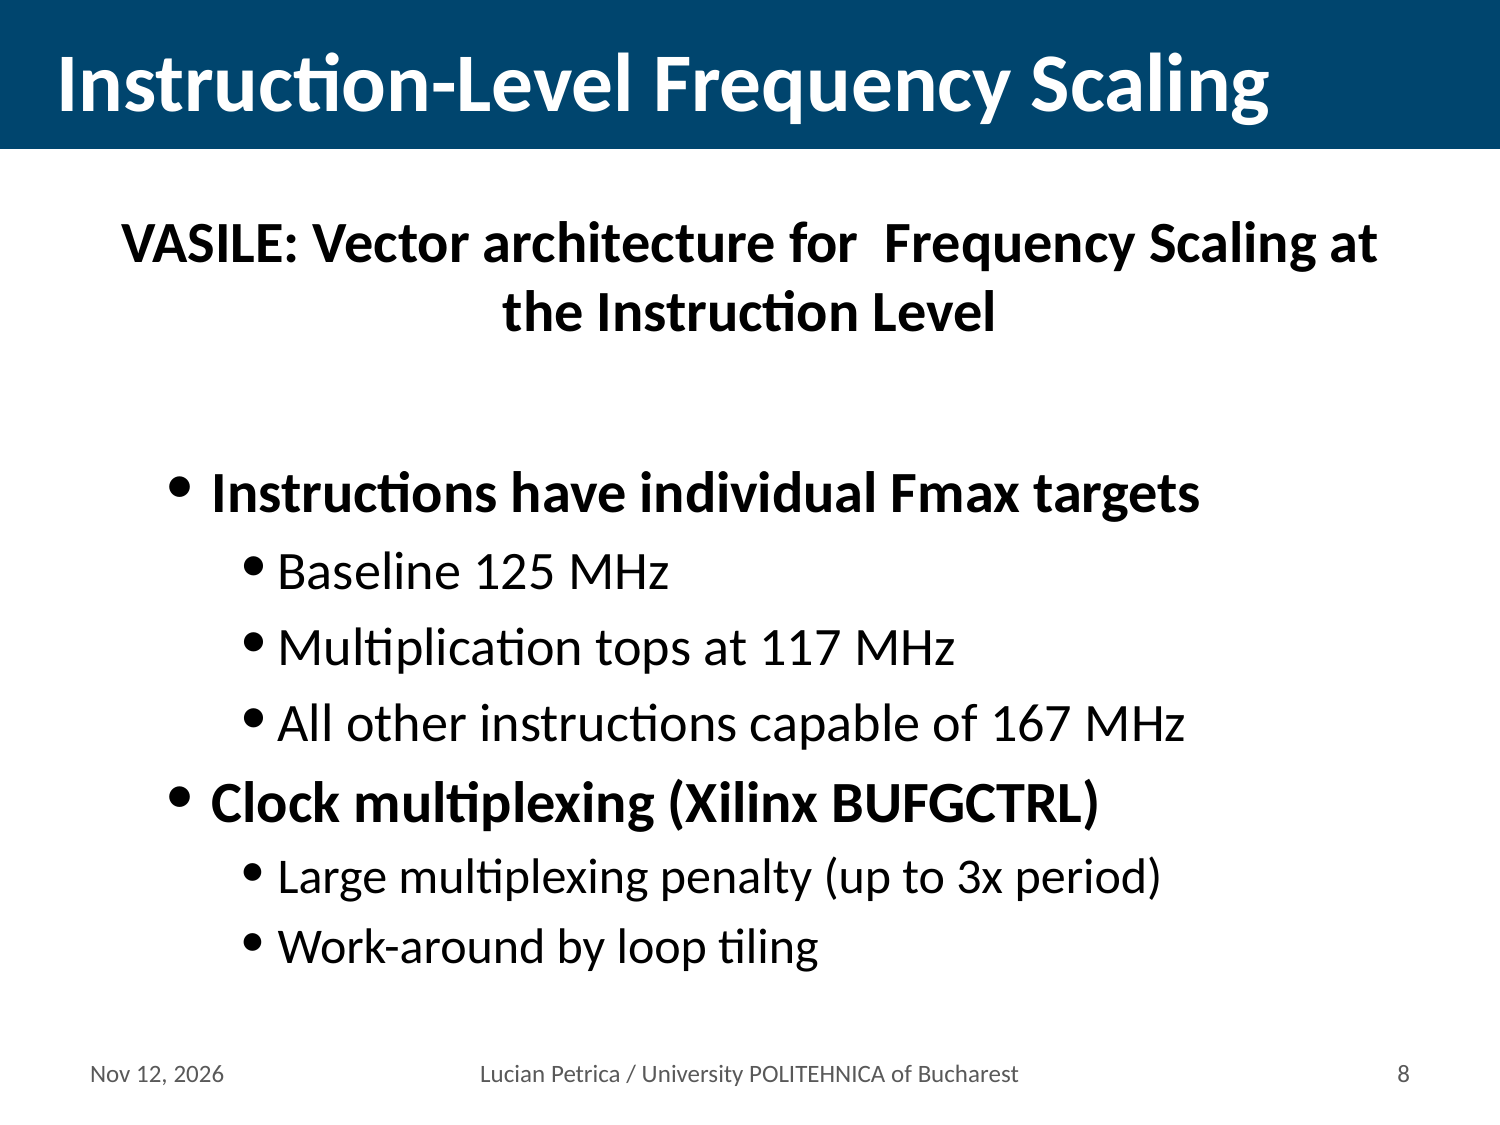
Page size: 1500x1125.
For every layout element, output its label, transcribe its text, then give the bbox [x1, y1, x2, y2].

list VASILE: Vector architecture for Frequency Scaling at the Instruction Level Instructions have individual Fmax targets Baseline 125 MHz Multiplication tops at 117 MHz All other instructions capable of 167 MHz Clock multiplexing (Xilinx BUFGCTRL) Large multiplexing penalty (up to 3x period) Work-around by loop tiling [75, 196, 1425, 1000]
footer Lucian Petrica / University POLITEHNICA of Bucharest [277, 1042, 1223, 1103]
slide_number 7 [1246, 1042, 1425, 1103]
slide_number 11-Mar-15 [75, 1042, 254, 1103]
title Instruction-Level Frequency Scaling [41, 15, 1459, 142]
